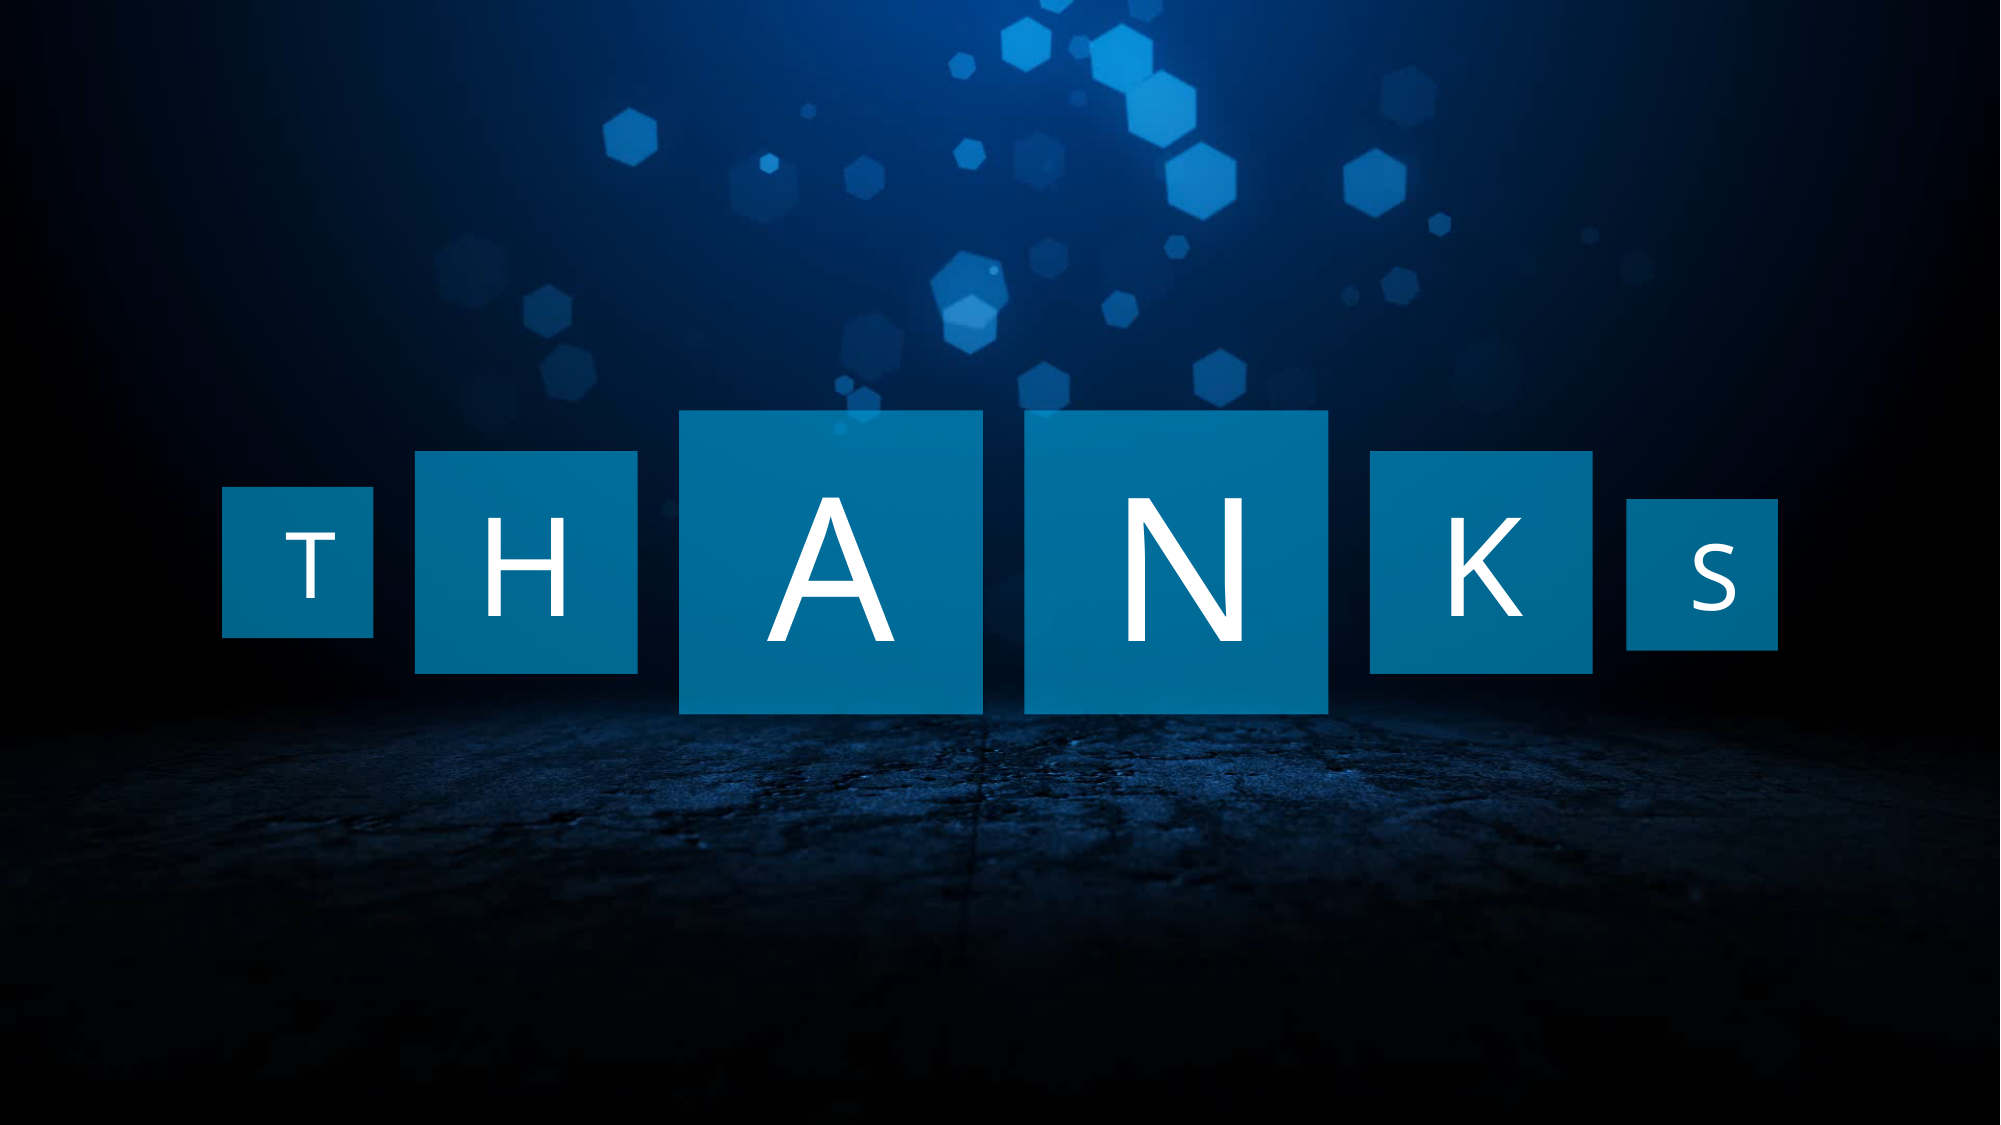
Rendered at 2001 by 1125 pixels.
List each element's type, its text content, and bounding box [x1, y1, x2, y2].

text_box [678, 409, 984, 715]
text_box [1023, 409, 1329, 715]
text_box [414, 450, 639, 675]
text_box [221, 486, 374, 639]
picture [0, 0, 2000, 1125]
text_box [1626, 499, 1778, 651]
text_box N [1094, 433, 1258, 689]
text_box A [749, 433, 913, 689]
text_box H [444, 471, 608, 652]
text_box [1369, 450, 1594, 675]
text_box T [270, 499, 326, 624]
text_box K [1399, 471, 1563, 652]
